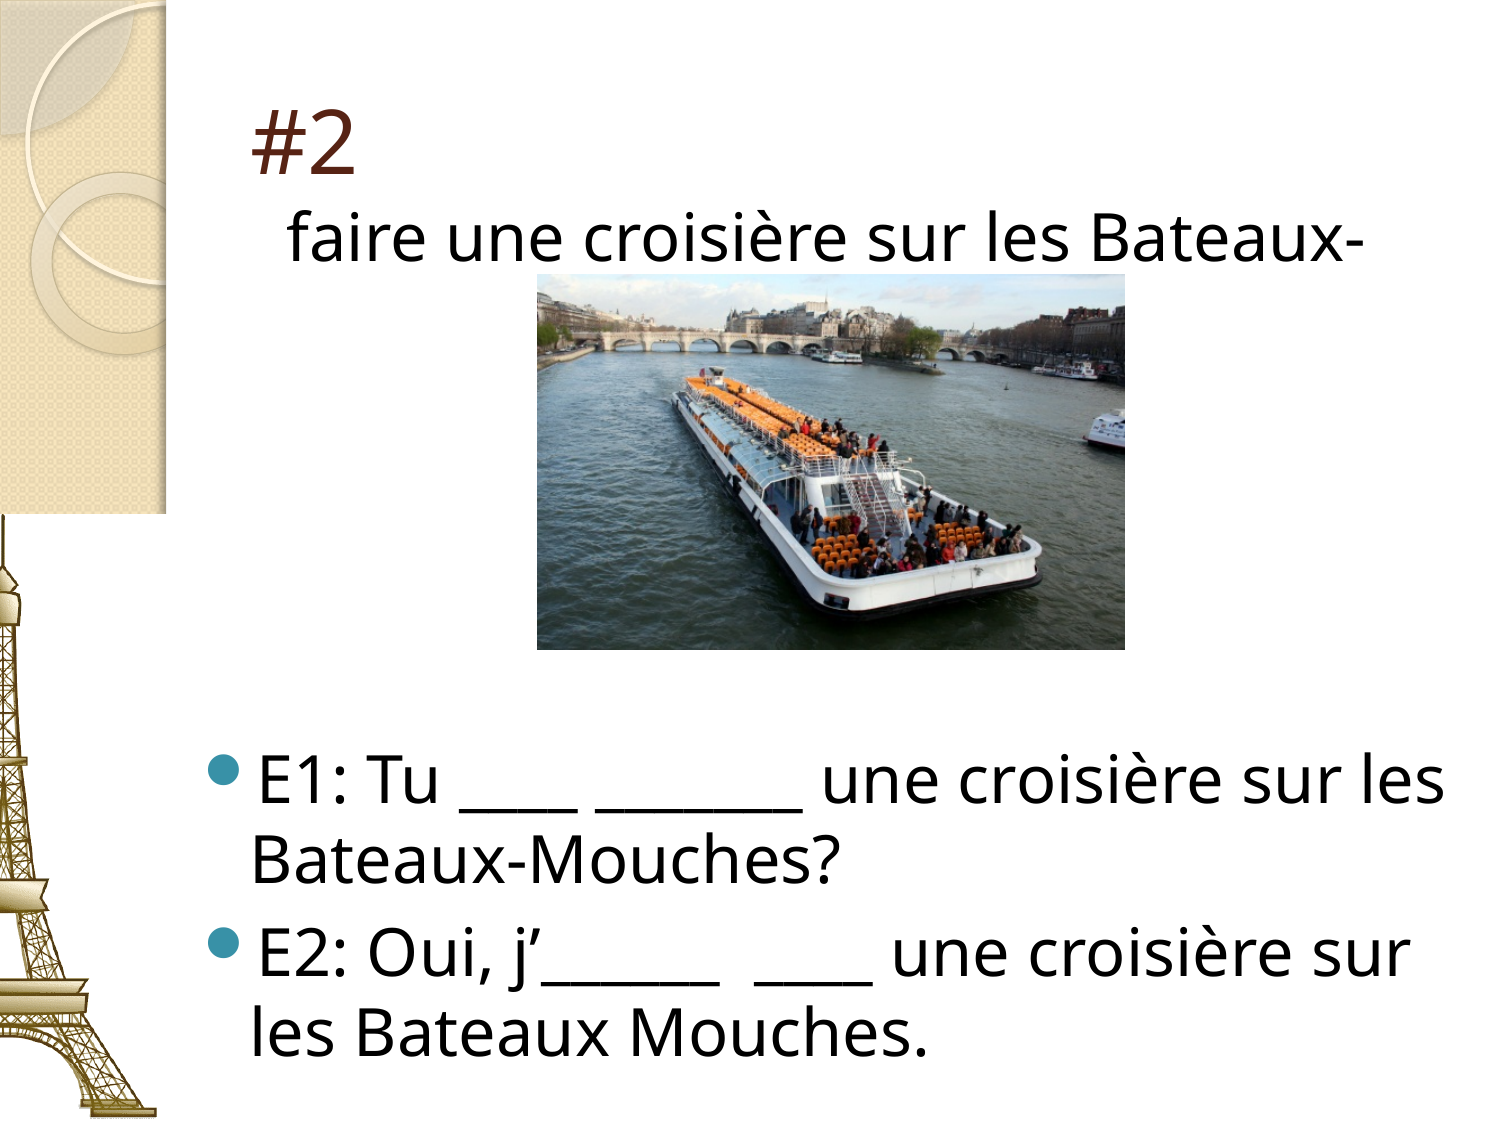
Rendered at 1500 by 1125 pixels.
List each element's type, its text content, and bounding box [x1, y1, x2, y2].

picture [537, 274, 1126, 651]
list faire une croisière sur les Bateaux-Mouches? E1: Tu ____ _______ une croisière sur les Bateaux-Mouches? E2: Oui, j’______ ____ une croisière sur les Bateaux Mouches. [174, 187, 1466, 1025]
title #2 [235, 45, 1466, 187]
picture [0, 514, 167, 1125]
